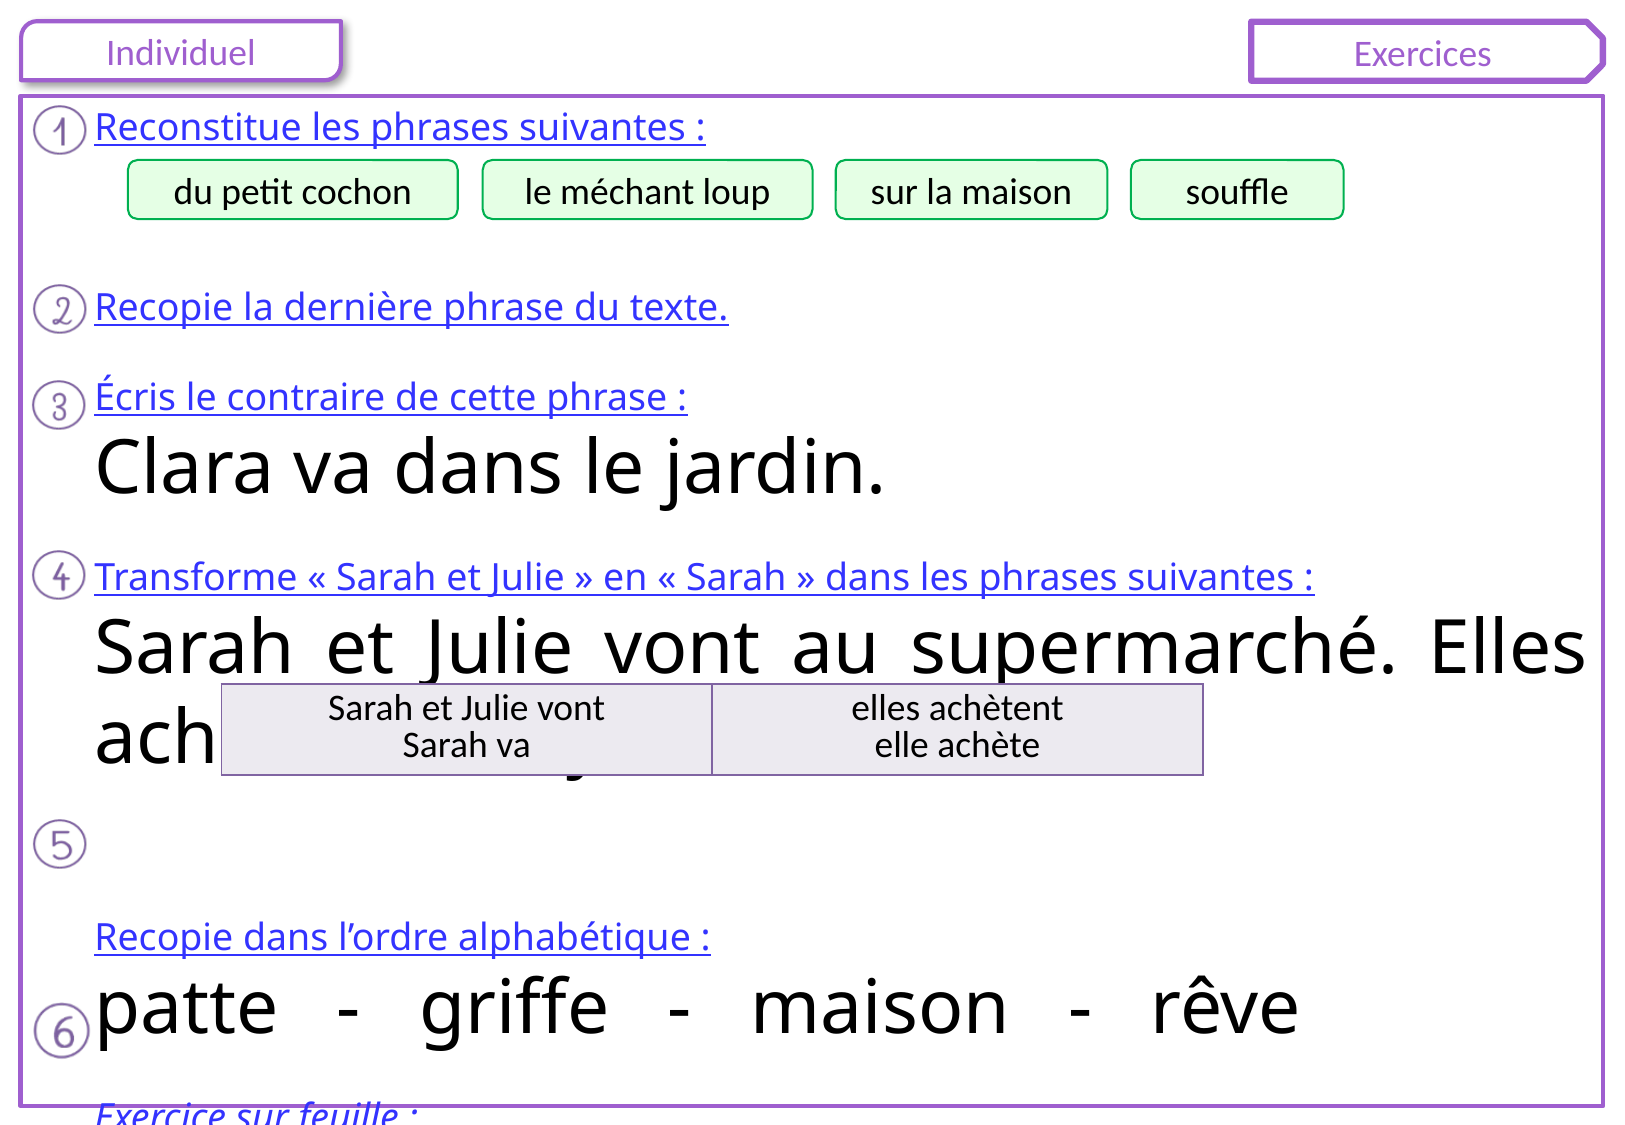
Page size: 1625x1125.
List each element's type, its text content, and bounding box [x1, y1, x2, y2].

table_header elles achètent elle achète [713, 685, 1202, 774]
picture [21, 810, 106, 907]
text_box sur la maison [833, 157, 1110, 222]
picture [19, 541, 104, 638]
picture [19, 275, 106, 468]
picture [32, 999, 94, 1064]
text_box du petit cochon [125, 157, 460, 222]
table_header Sarah et Julie vont Sarah va [222, 685, 711, 774]
text_box le méchant loup [480, 157, 815, 222]
list Reconstitue les phrases suivantes : Recopie la dernière phrase du texte. Écris le contraire de cette phrase : Clara va dans le jardin. Transforme « Sarah et Julie » en « Sarah » dans les phrases suivantes : Sarah et Julie vont au supermarché. Elles achètent des yaourts. Recopie dans l’ordre alphabétique : patte - griffe - maison - rêve Exercice sur feuille : Entourer les majuscules en rouge, les points en bleu. Compter le nombre de lignes et de phrases. [18, 94, 1605, 1108]
picture [21, 96, 106, 193]
text_box souffle [1128, 157, 1346, 222]
